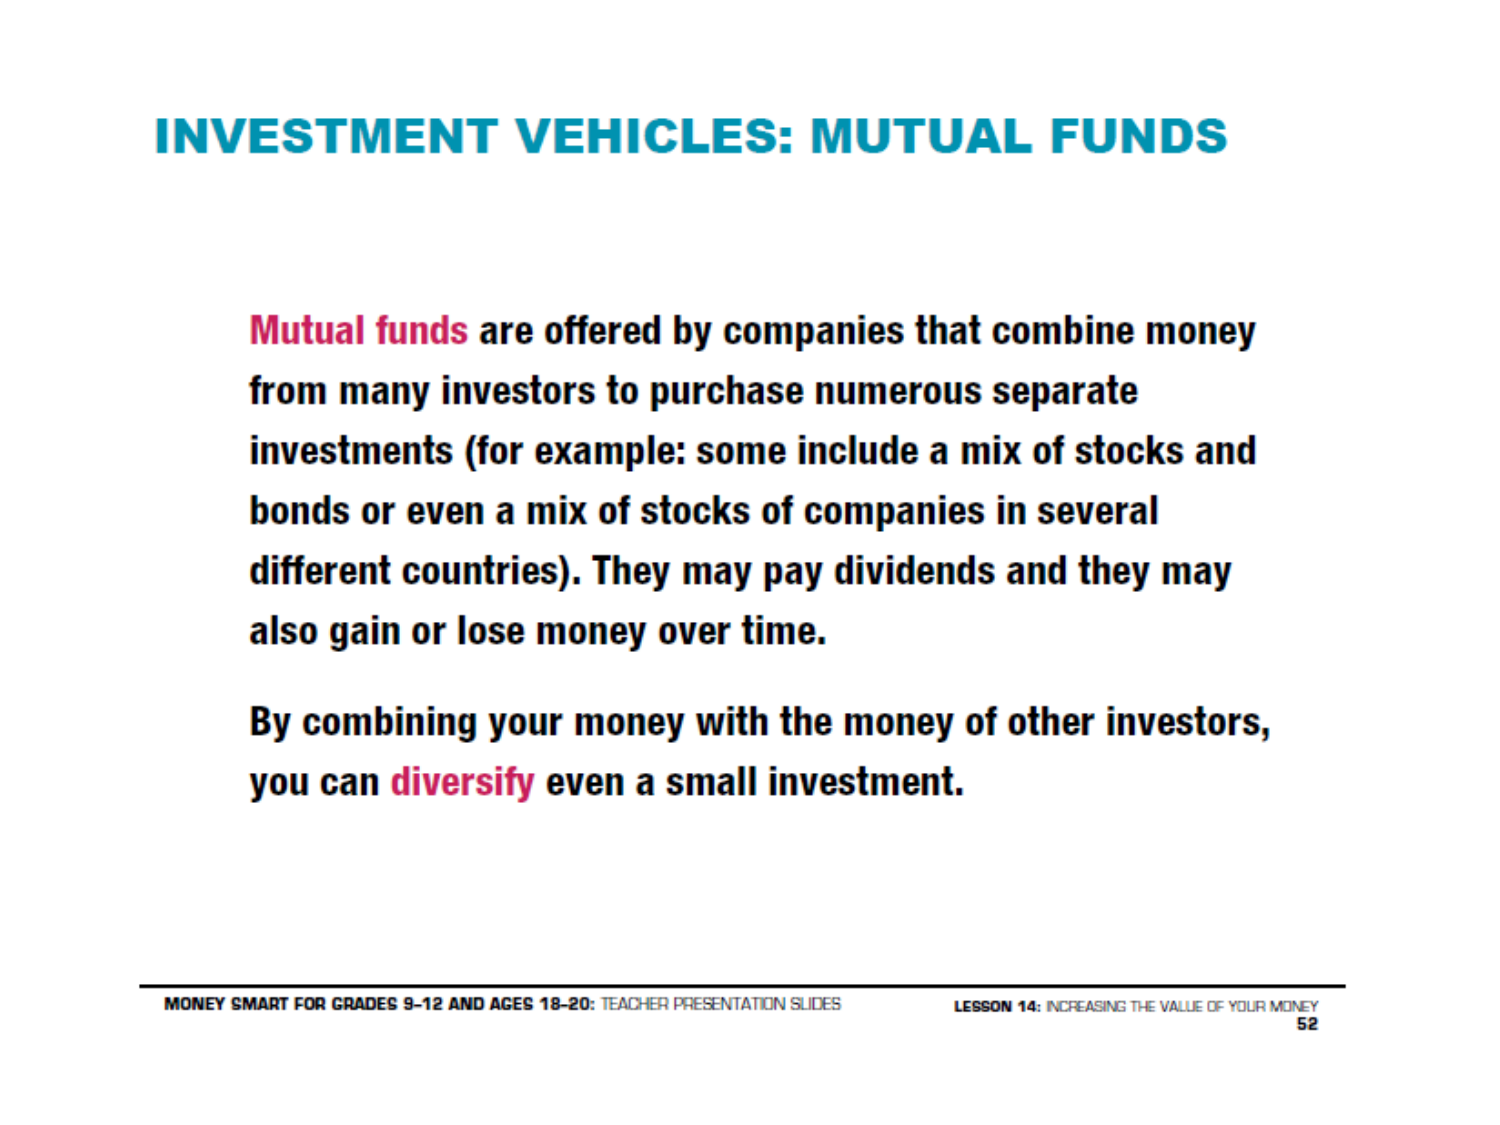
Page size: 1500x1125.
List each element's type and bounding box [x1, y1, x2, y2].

picture [87, 57, 1388, 1074]
